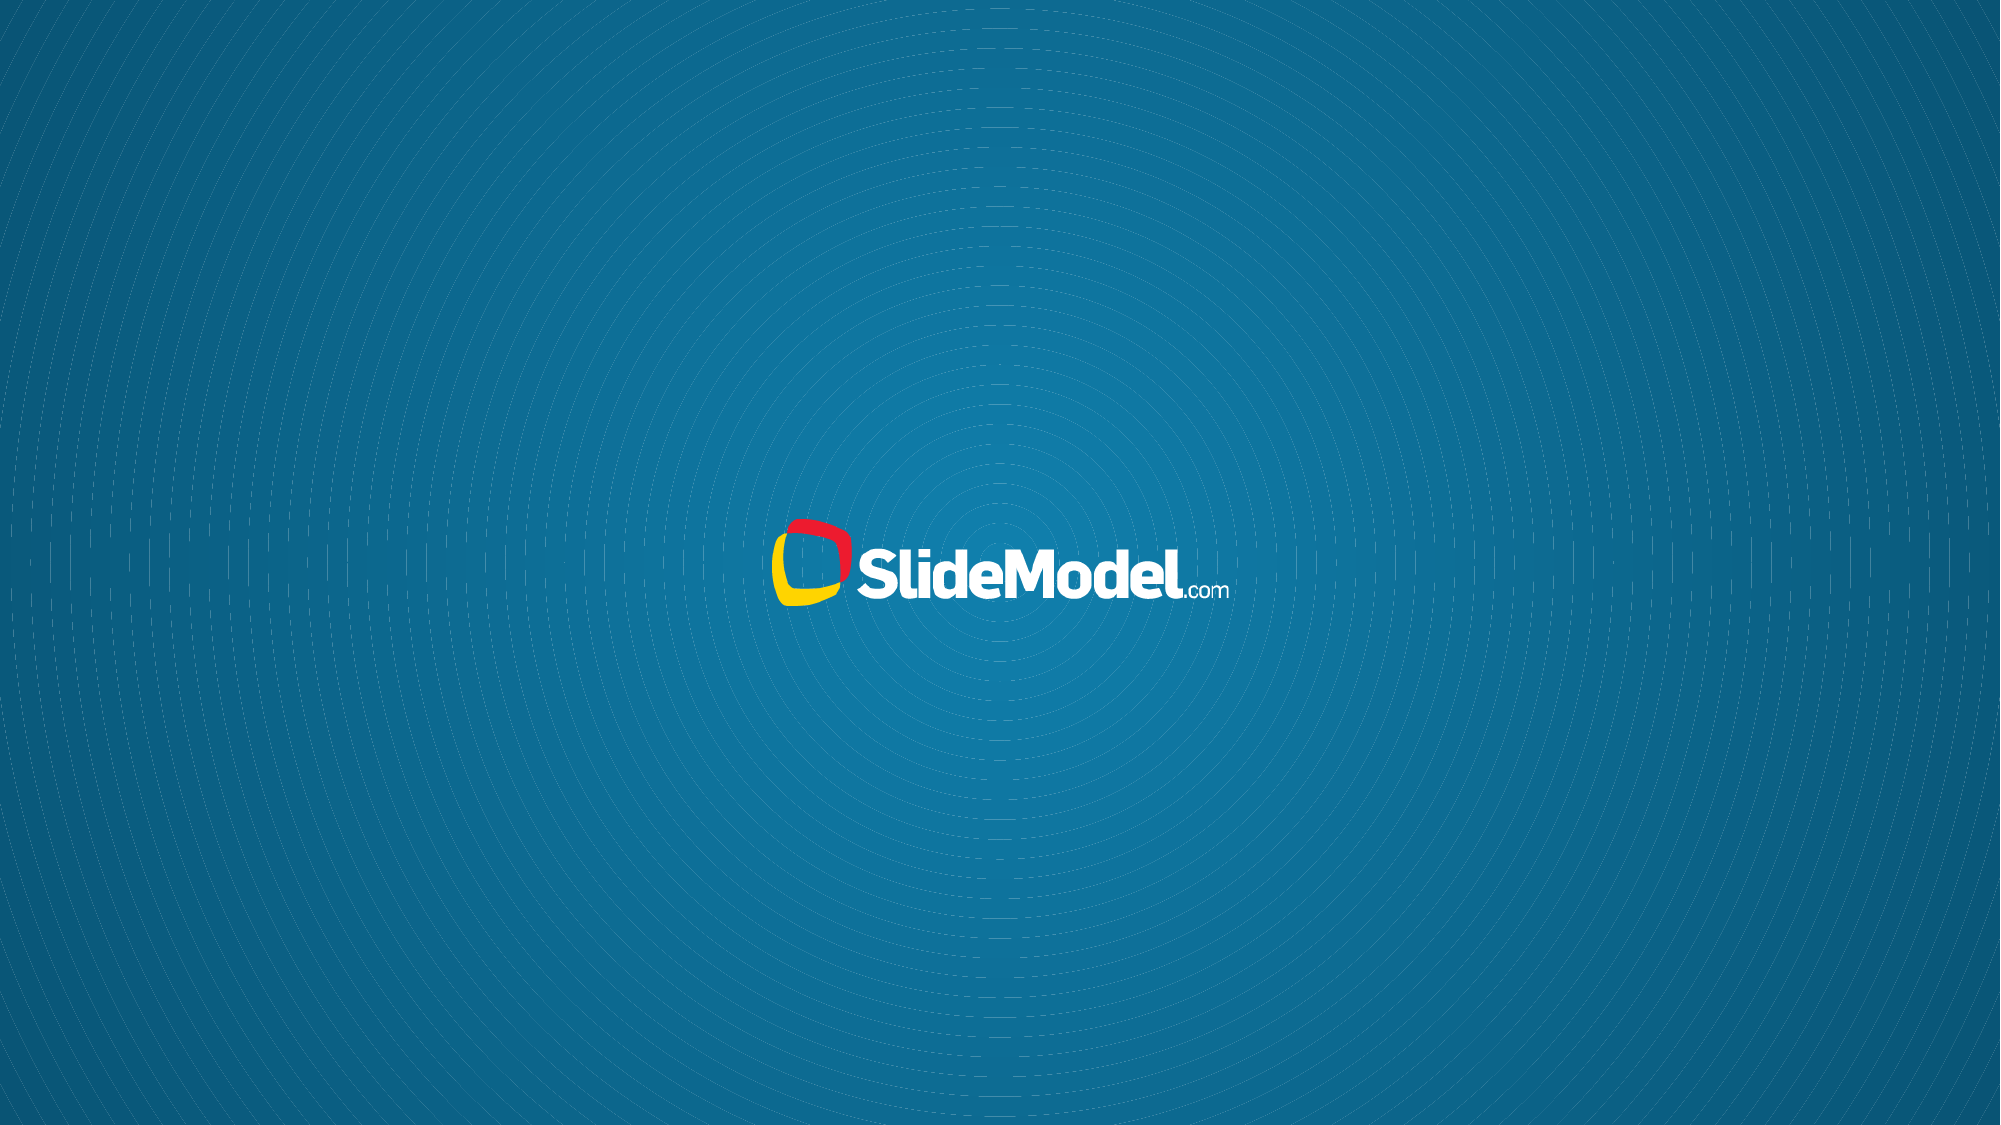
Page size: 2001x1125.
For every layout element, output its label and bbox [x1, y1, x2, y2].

picture [770, 518, 1230, 606]
